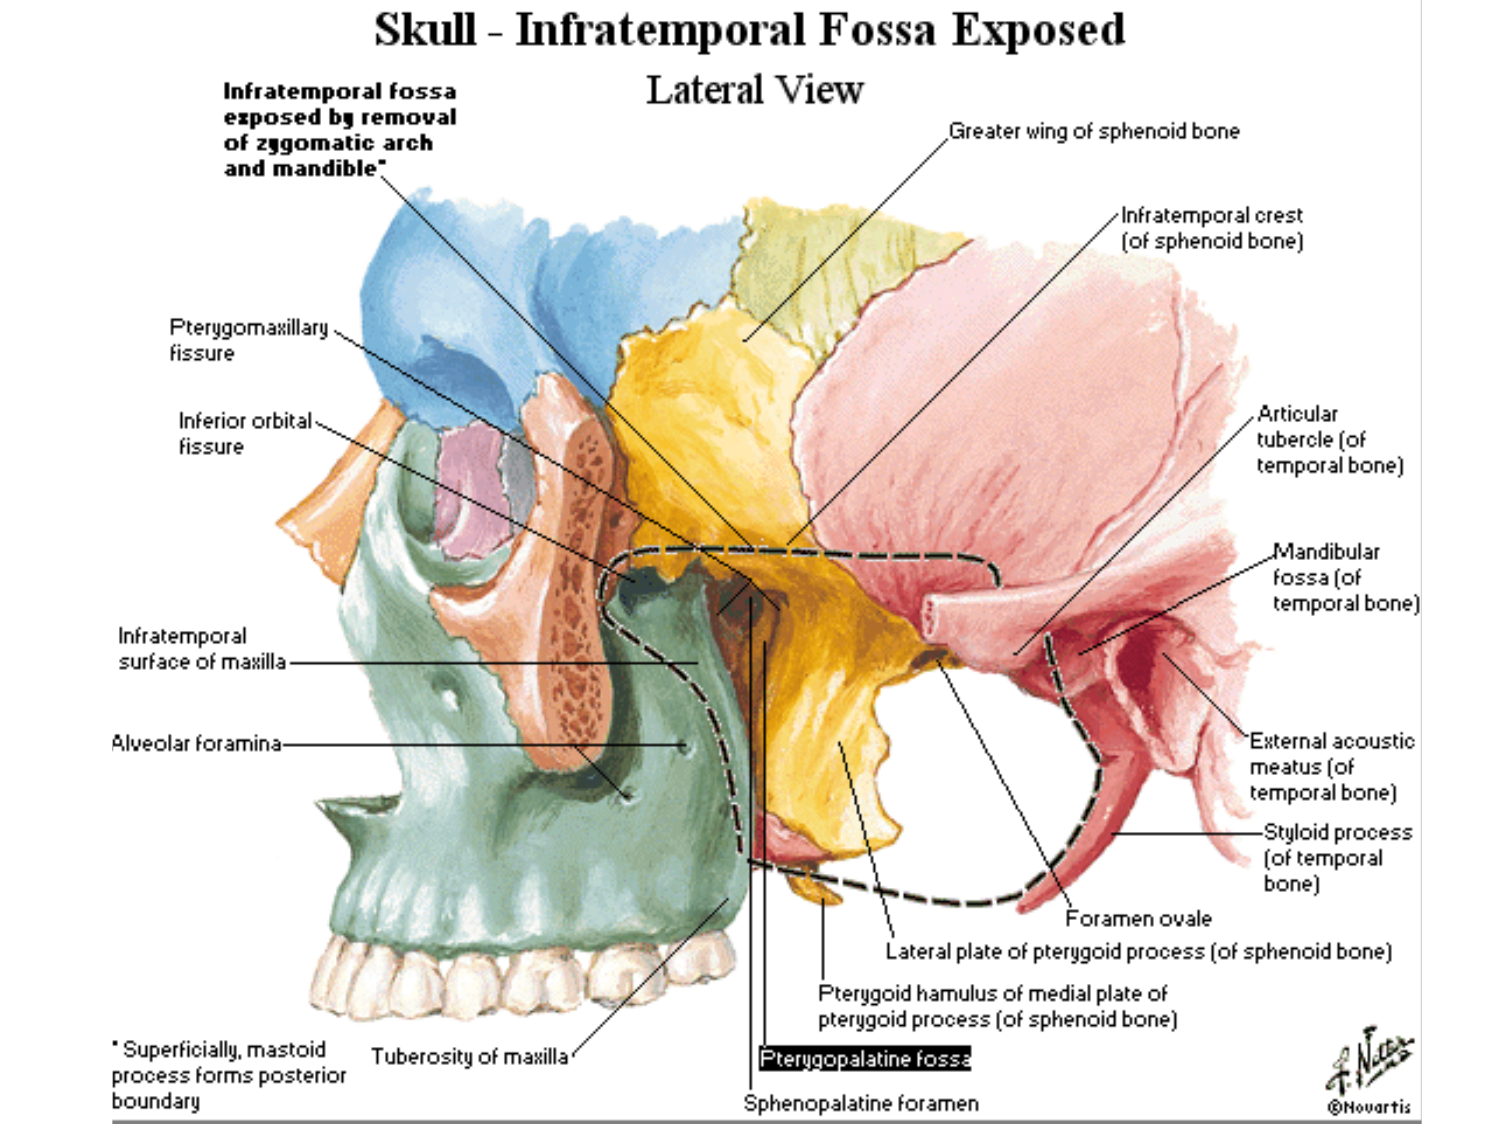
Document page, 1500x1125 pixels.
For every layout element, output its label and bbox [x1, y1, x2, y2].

picture [111, 0, 1422, 1124]
